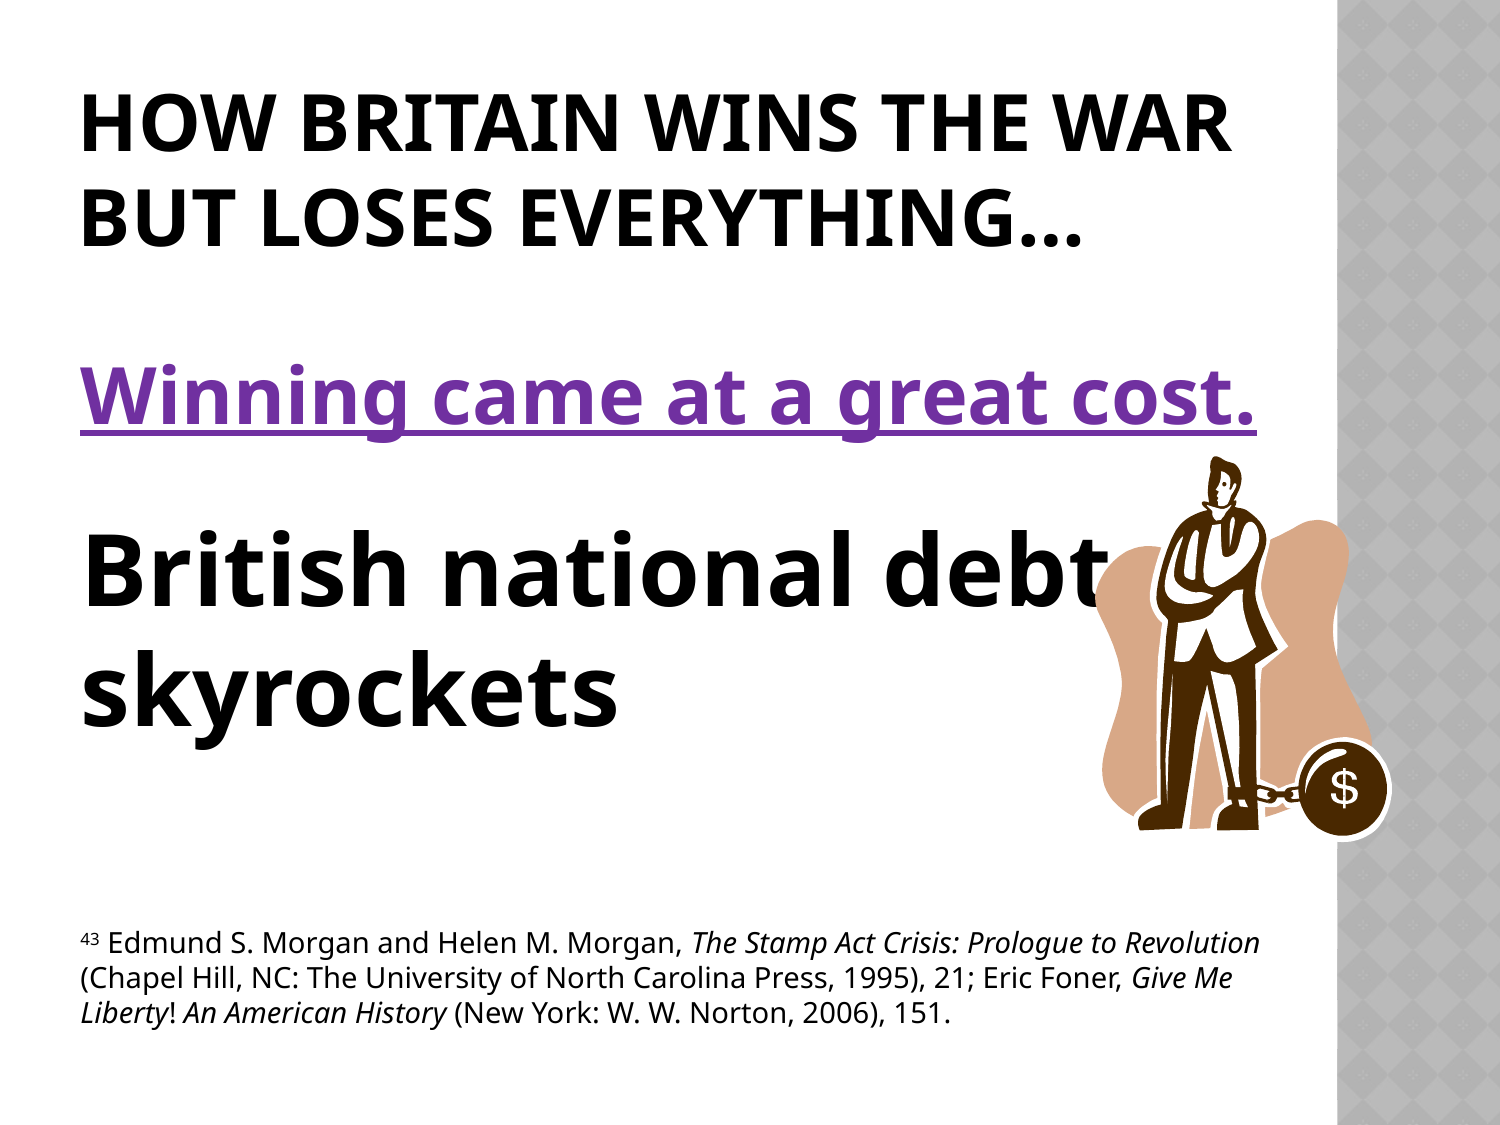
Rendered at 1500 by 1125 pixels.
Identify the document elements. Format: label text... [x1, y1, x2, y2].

list Winning came at a great cost. British national debt skyrockets 43 Edmund S. Morgan and Helen M. Morgan, The Stamp Act Crisis: Prologue to Revolution (Chapel Hill, NC: The University of North Carolina Press, 1995), 21; Eric Foner, Give Me Liberty! An American History (New York: W. W. Norton, 2006), 151. [65, 275, 1325, 1063]
title How Britain Wins the war but loses everything… [70, 62, 1258, 263]
picture [1093, 449, 1401, 851]
